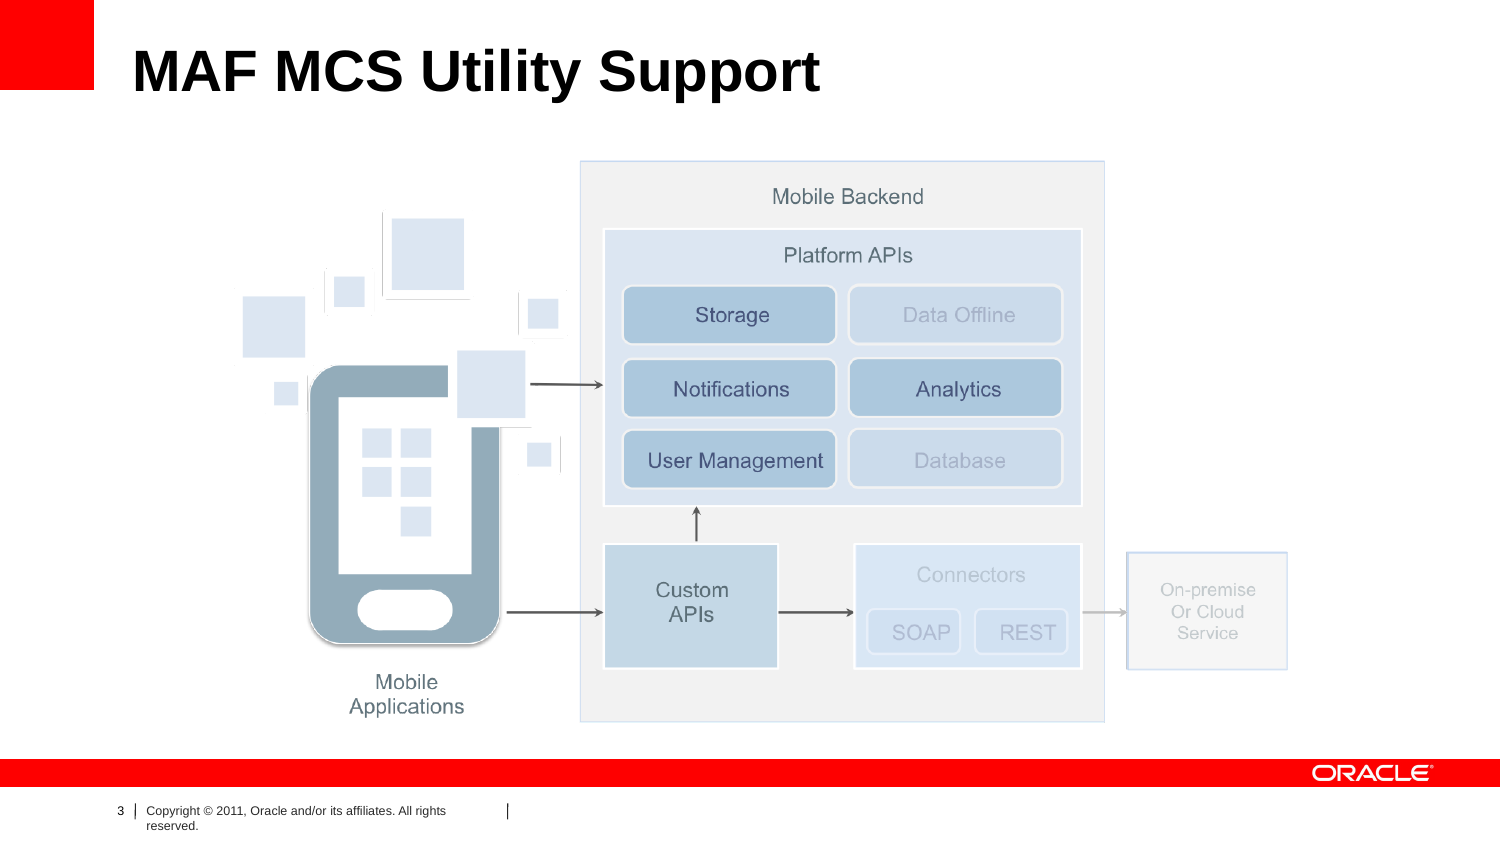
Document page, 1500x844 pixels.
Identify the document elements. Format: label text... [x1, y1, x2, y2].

picture [233, 160, 1288, 725]
title MAF MCS Utility Support [132, 33, 1467, 104]
picture [0, 759, 1500, 787]
